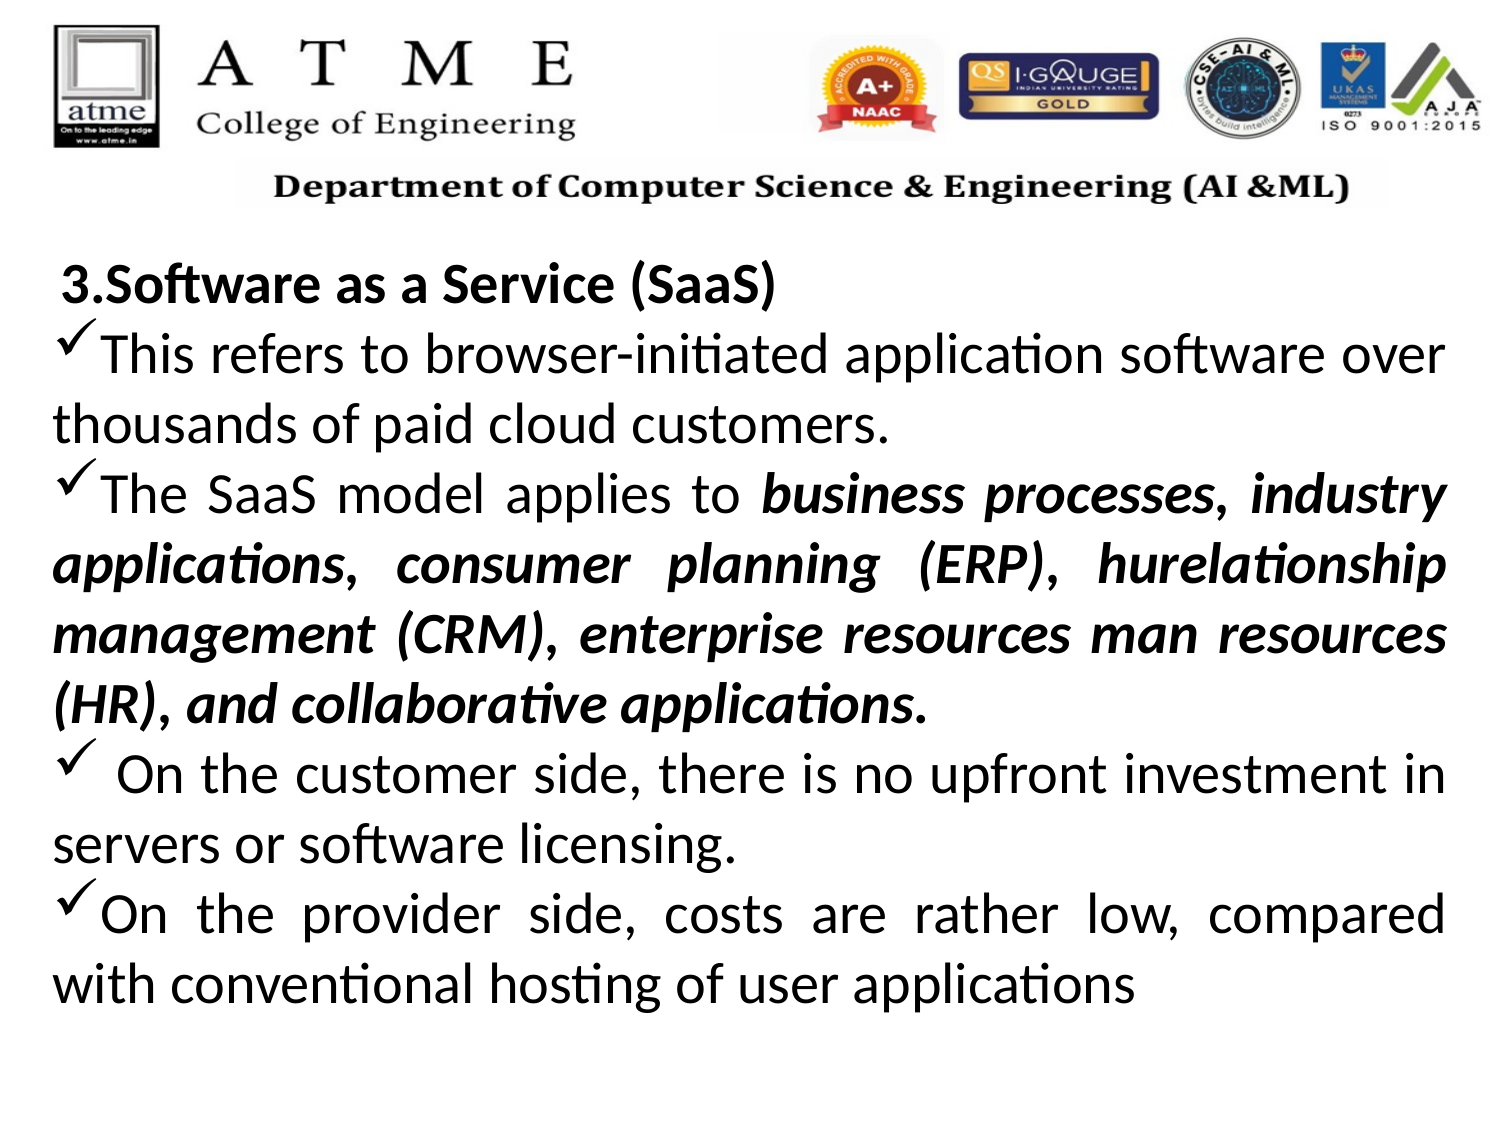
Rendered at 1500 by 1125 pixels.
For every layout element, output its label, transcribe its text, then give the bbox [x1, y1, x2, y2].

picture [24, 0, 1500, 226]
text_box 3.Software as a Service (SaaS) This refers to browser-initiated application software over thousands of paid cloud customers. The SaaS model applies to business processes, industry applications, consumer planning (ERP), hurelationship management (CRM), enterprise resources man resources (HR), and collaborative applications. On the customer side, there is no upfront investment in servers or software licensing. On the provider side, costs are rather low, compared with conventional hosting of user applications [37, 237, 1463, 1023]
